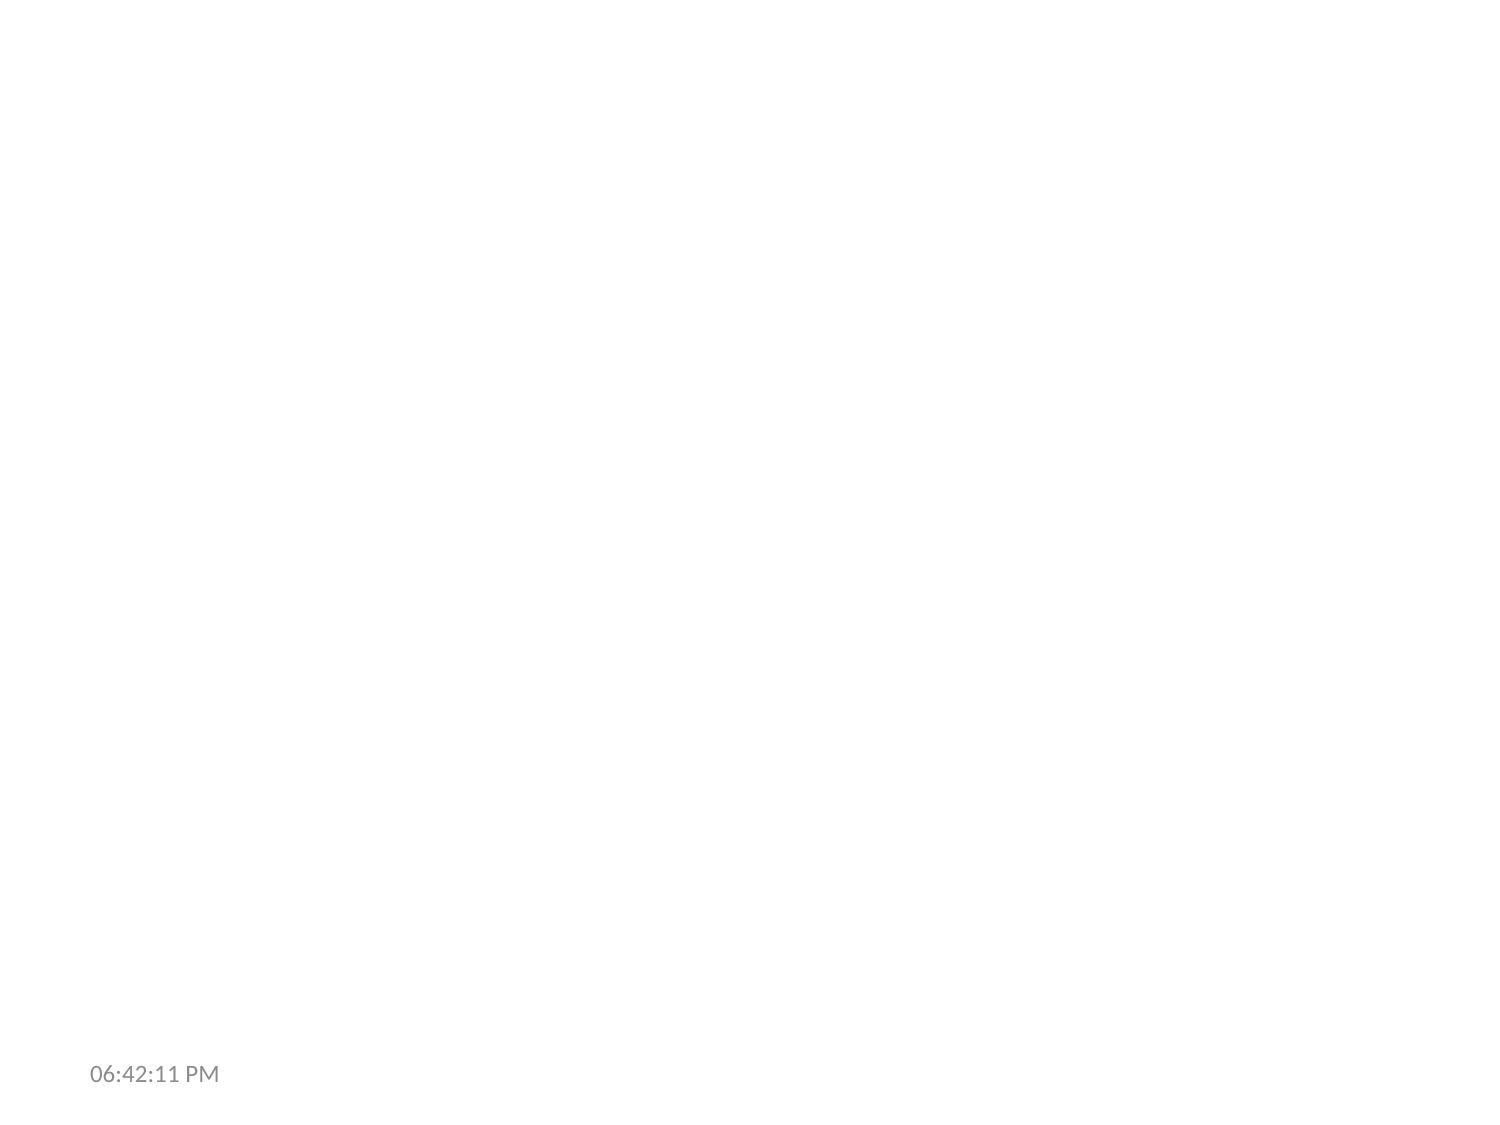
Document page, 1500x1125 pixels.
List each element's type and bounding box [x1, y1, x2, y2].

slide_number [75, 1042, 425, 1103]
